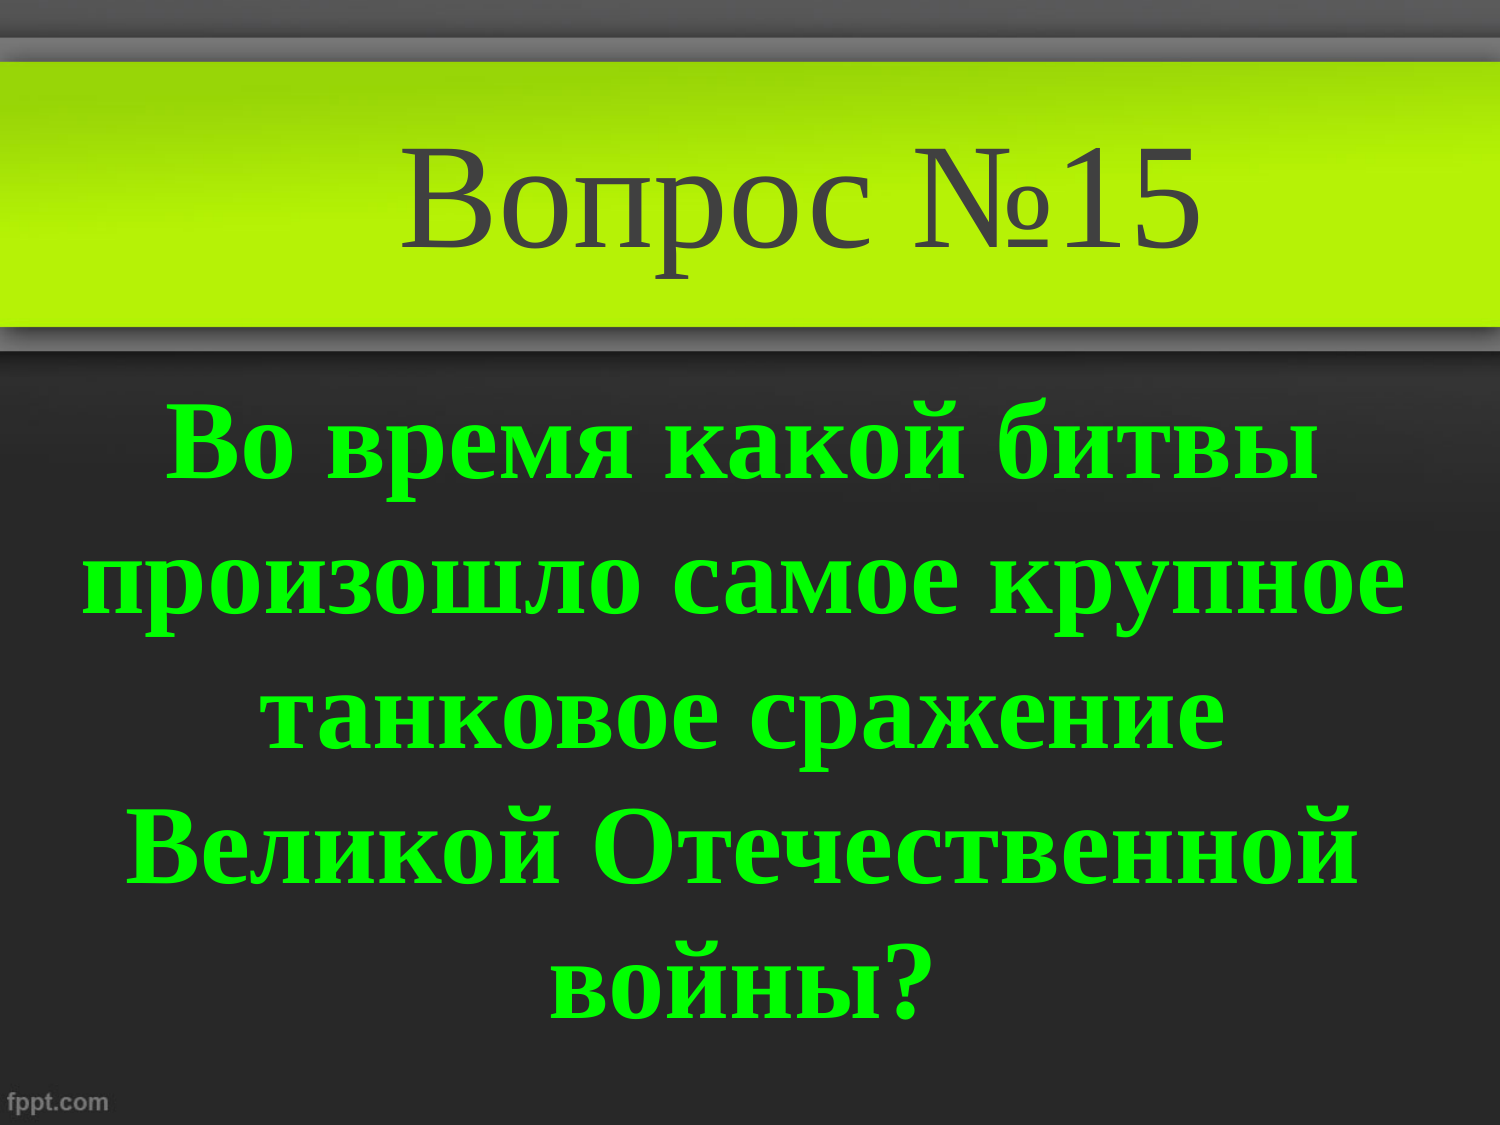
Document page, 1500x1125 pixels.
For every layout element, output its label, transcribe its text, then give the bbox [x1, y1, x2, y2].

text_box Вопрос №15 [383, 89, 1388, 285]
text_box Во время какой битвы произошло самое крупное танковое сражение Великой Отечественной войны? [17, 358, 1469, 1049]
picture [0, 0, 1500, 1125]
